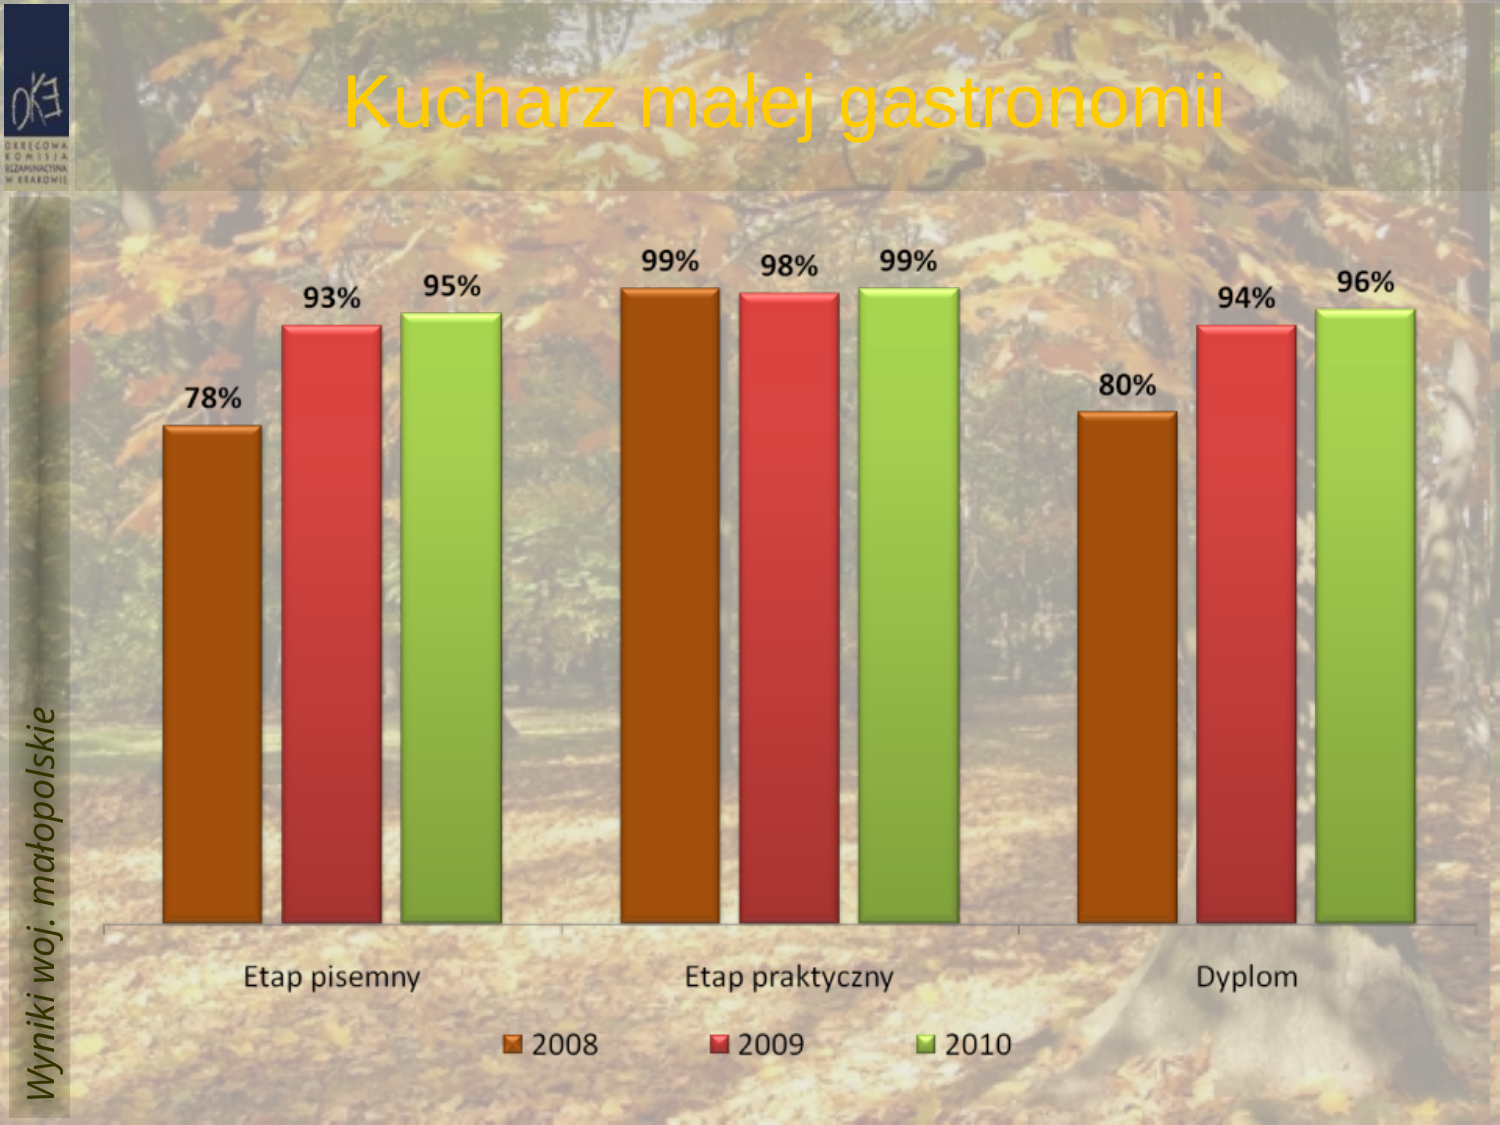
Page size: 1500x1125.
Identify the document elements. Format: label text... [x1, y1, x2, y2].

title Kucharz małej gastronomii [74, 3, 1495, 192]
text_box Wyniki woj. małopolskie [9, 197, 70, 1118]
picture [80, 196, 1500, 1085]
